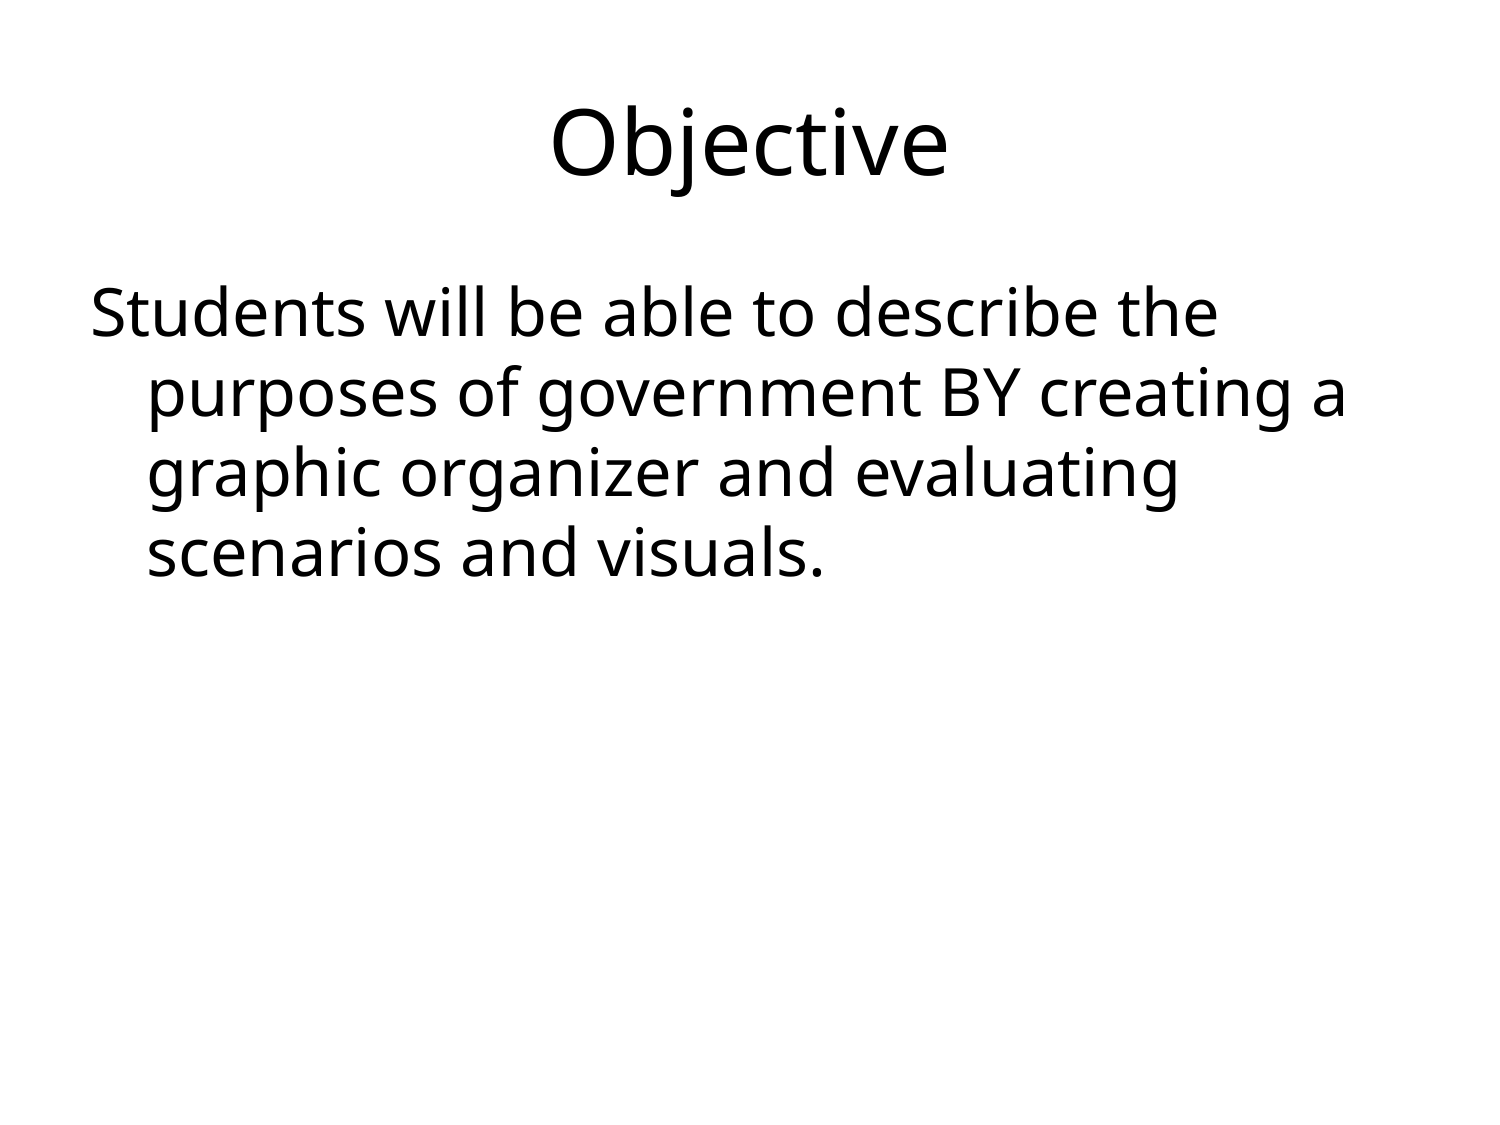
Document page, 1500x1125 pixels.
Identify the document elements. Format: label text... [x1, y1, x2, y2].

title Objective [74, 44, 1426, 233]
list Students will be able to describe the purposes of government BY creating a graphic organizer and evaluating scenarios and visuals. [74, 262, 1426, 551]
